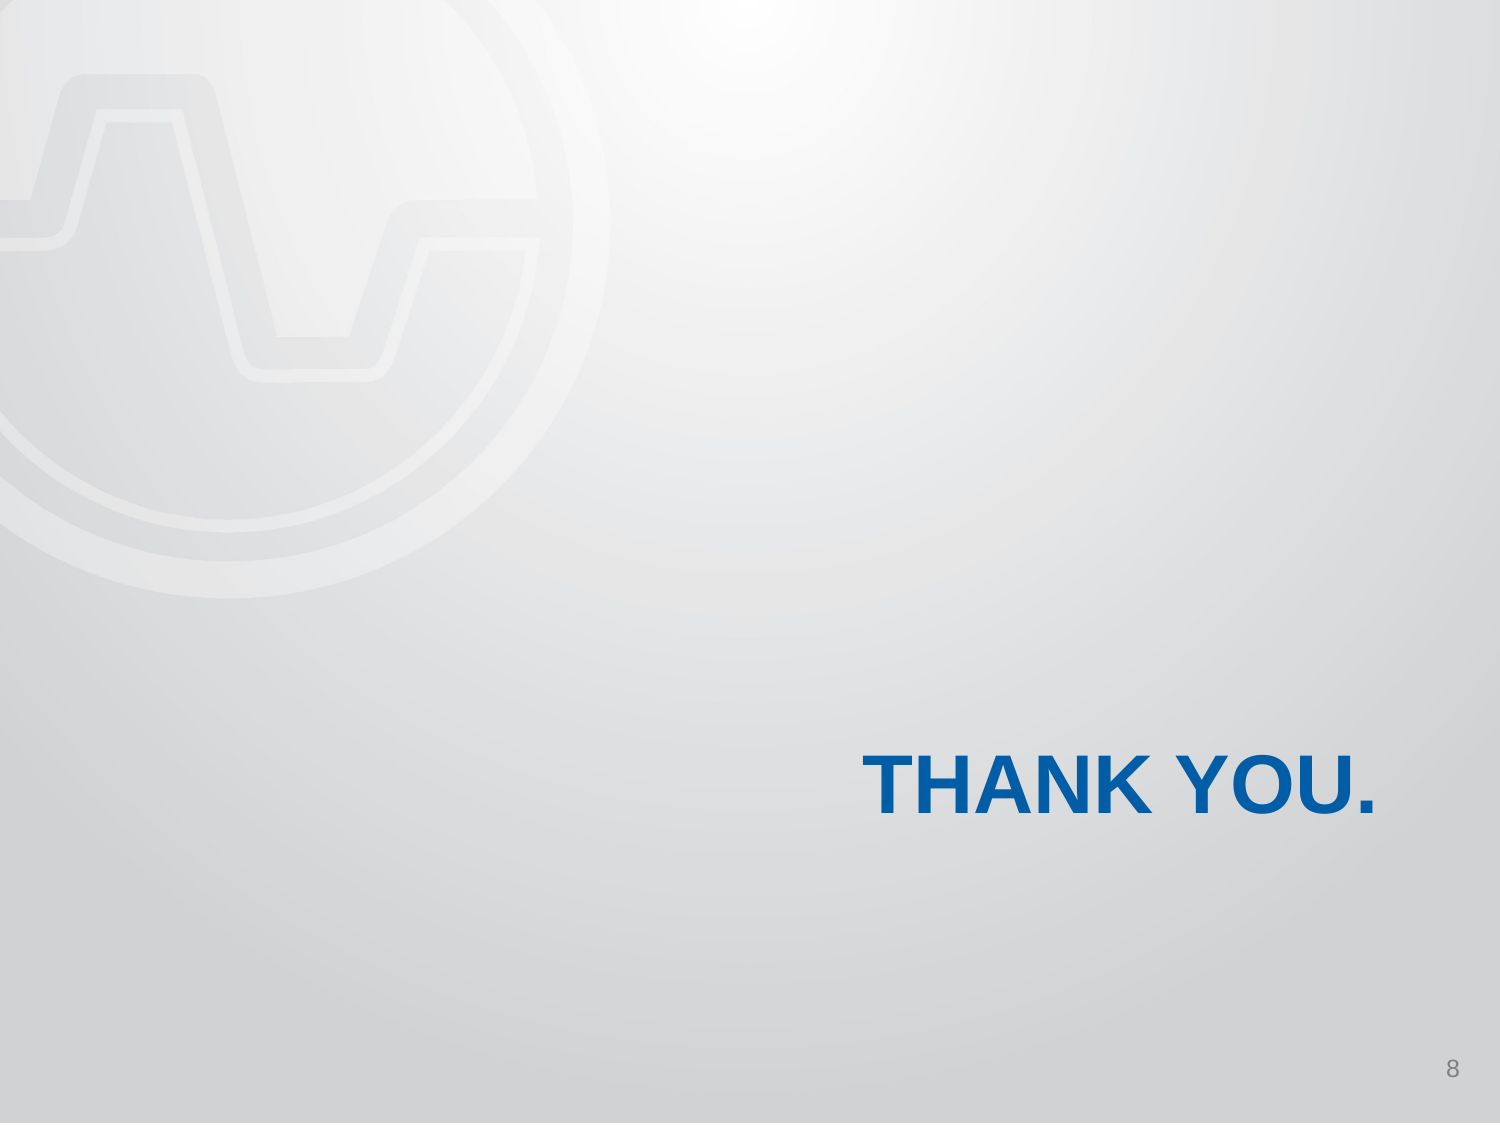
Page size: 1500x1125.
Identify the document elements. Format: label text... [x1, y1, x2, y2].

title Thank you. [118, 722, 1394, 947]
picture [0, 0, 1500, 1125]
slide_number 8 [1387, 1037, 1475, 1098]
